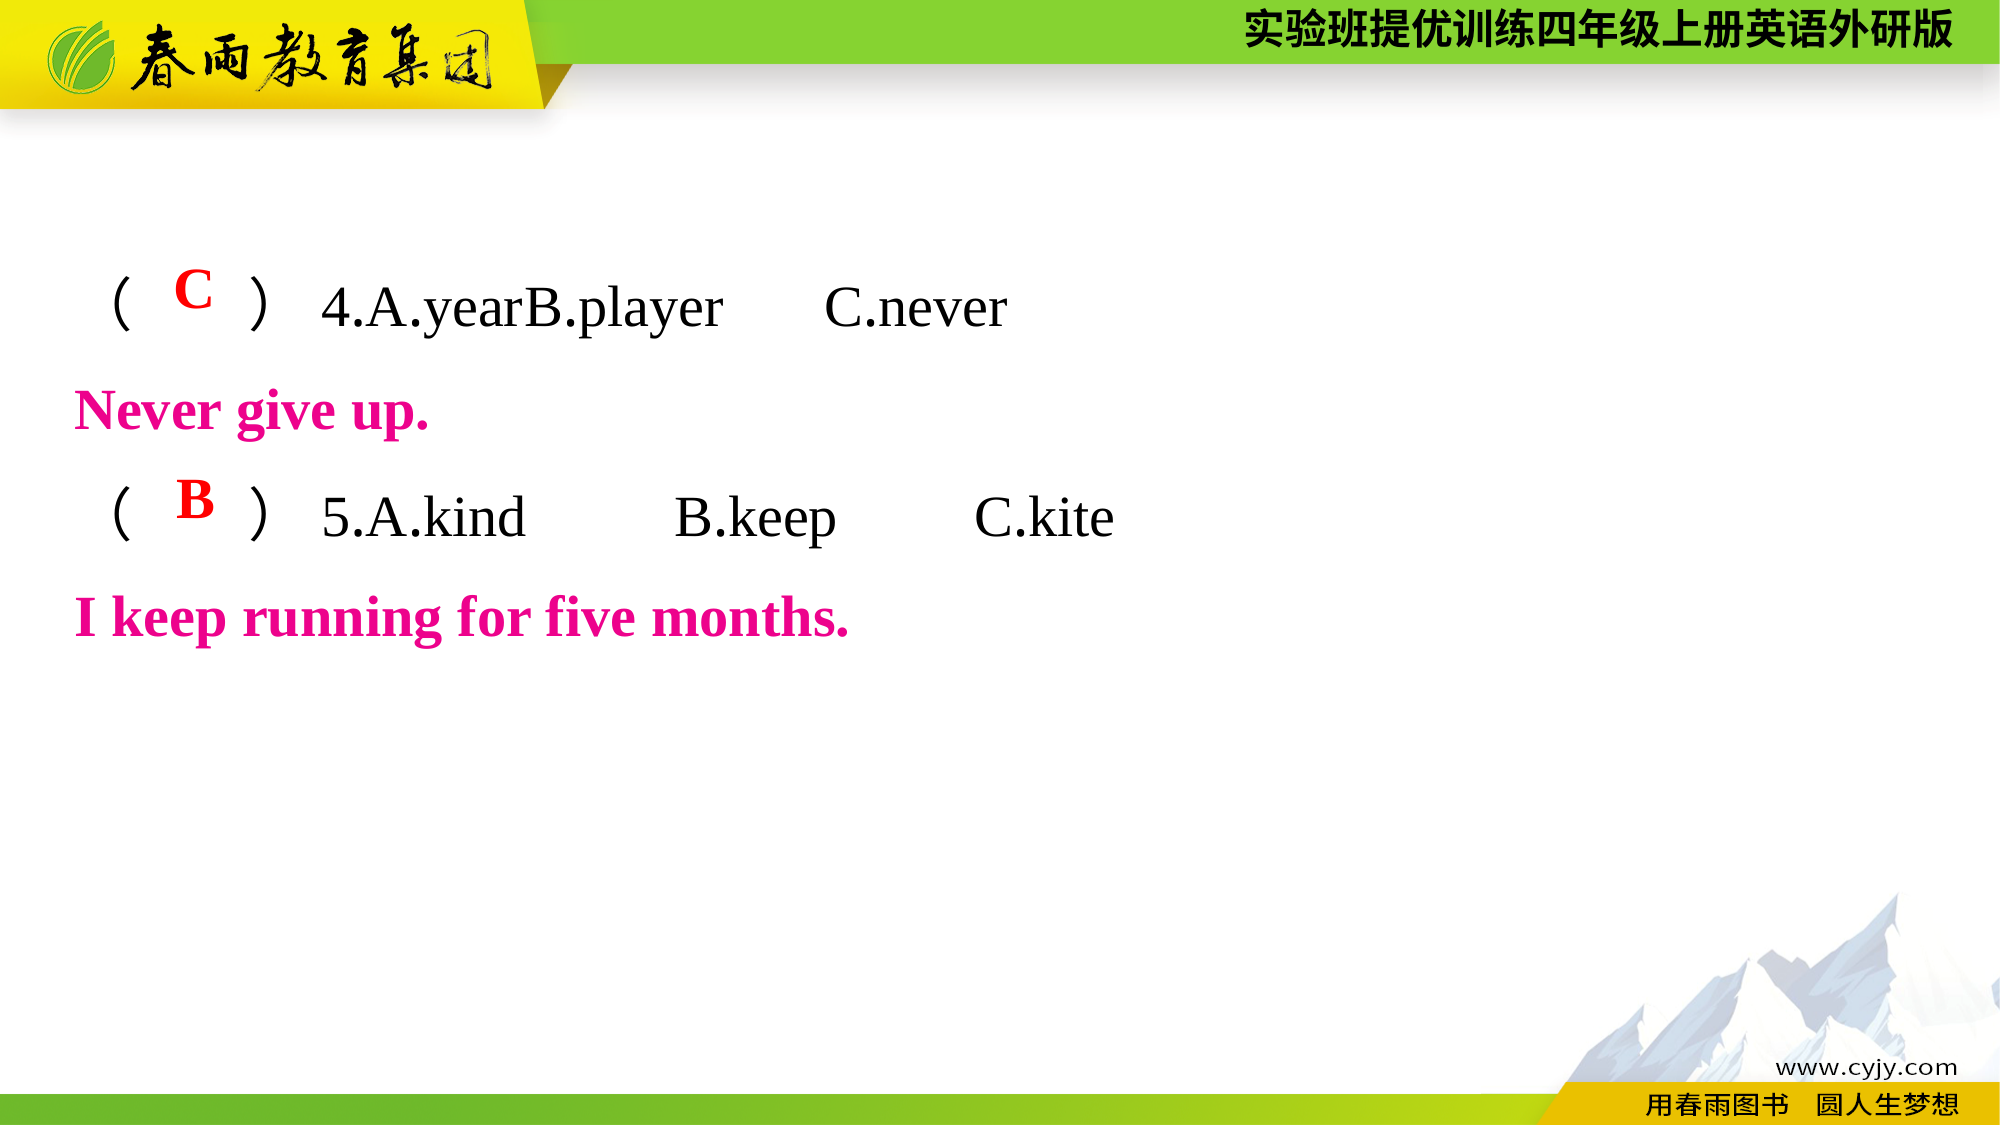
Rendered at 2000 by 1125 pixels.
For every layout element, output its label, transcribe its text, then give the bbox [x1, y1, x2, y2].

text_box I keep running for five months. [59, 535, 1944, 656]
list （ ）4.A.year B.player C.never （ ）5.A.kind B.keep C.kite [59, 449, 1944, 535]
text_box B [161, 452, 231, 538]
picture [0, 0, 2000, 1125]
list （ ）4.A.year B.player C.never （ ）5.A.kind B.keep C.kite [59, 225, 1944, 329]
text_box Never give up. [59, 329, 1944, 449]
text_box C [158, 242, 246, 328]
